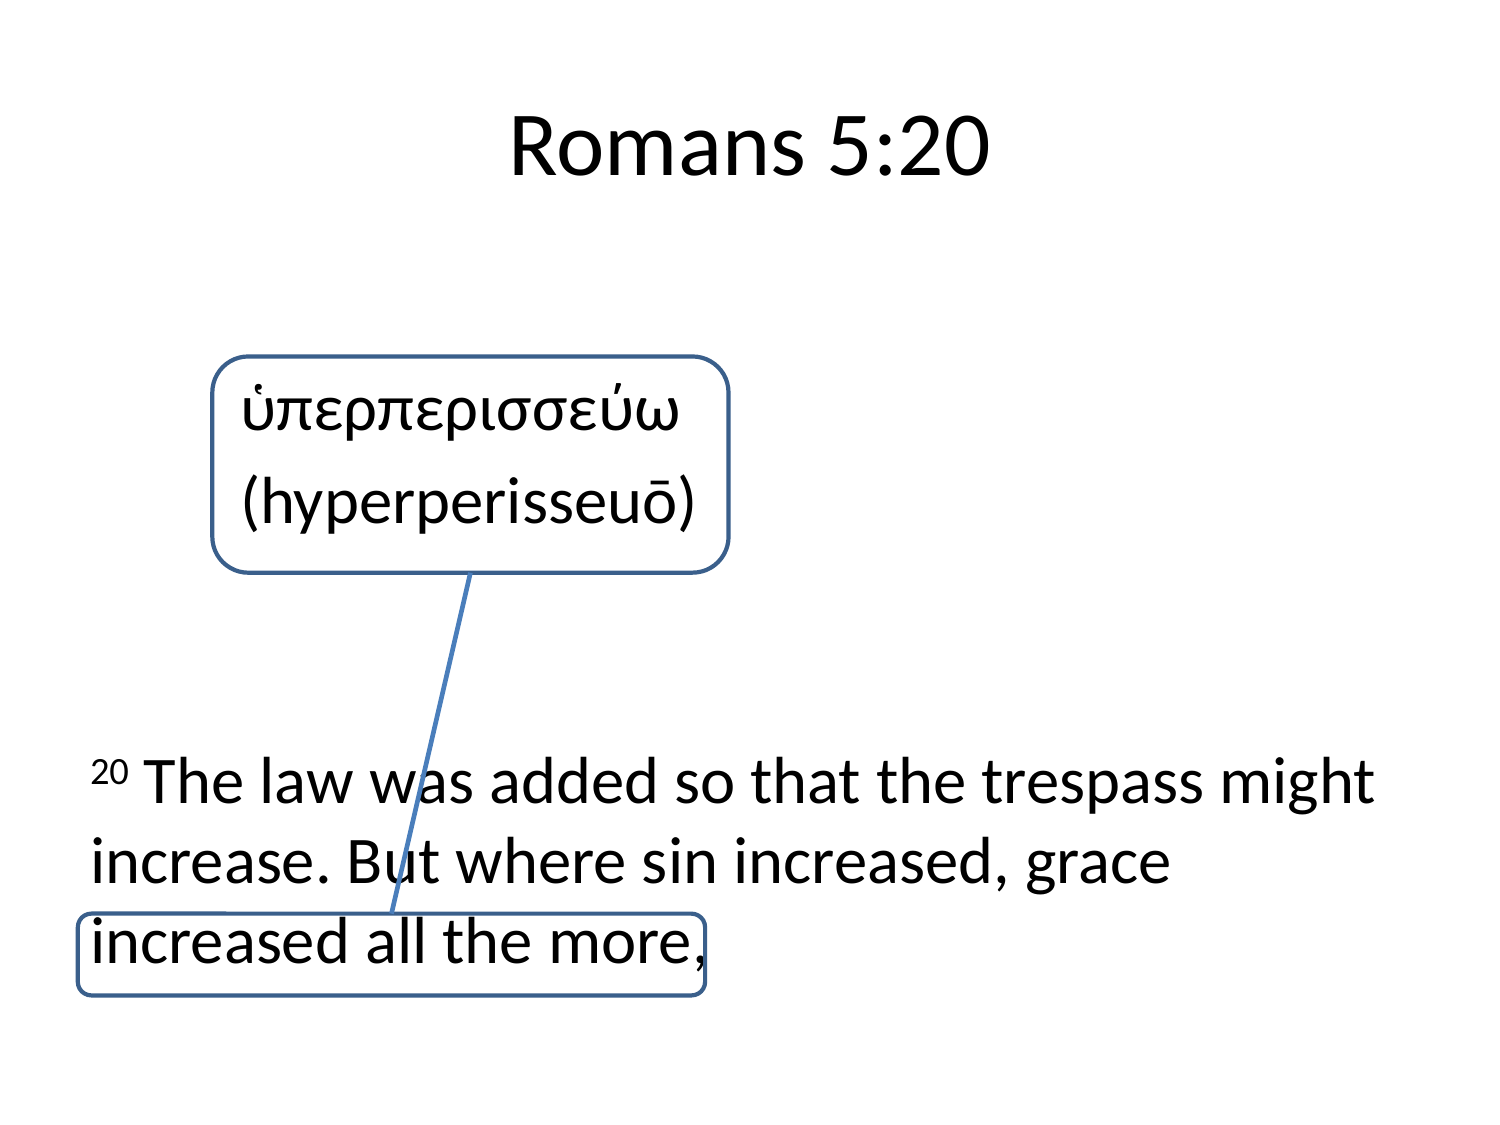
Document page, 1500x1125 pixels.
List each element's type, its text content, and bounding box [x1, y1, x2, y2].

text_box [75, 911, 708, 998]
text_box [391, 572, 471, 914]
list ὑπερπερισσεύω (hyperperisseuō) 20 The law was added so that the trespass might increase. But where sin increased, grace increased all the more, [75, 262, 1425, 1005]
text_box [210, 354, 731, 575]
title Romans 5:20 [75, 45, 1425, 233]
